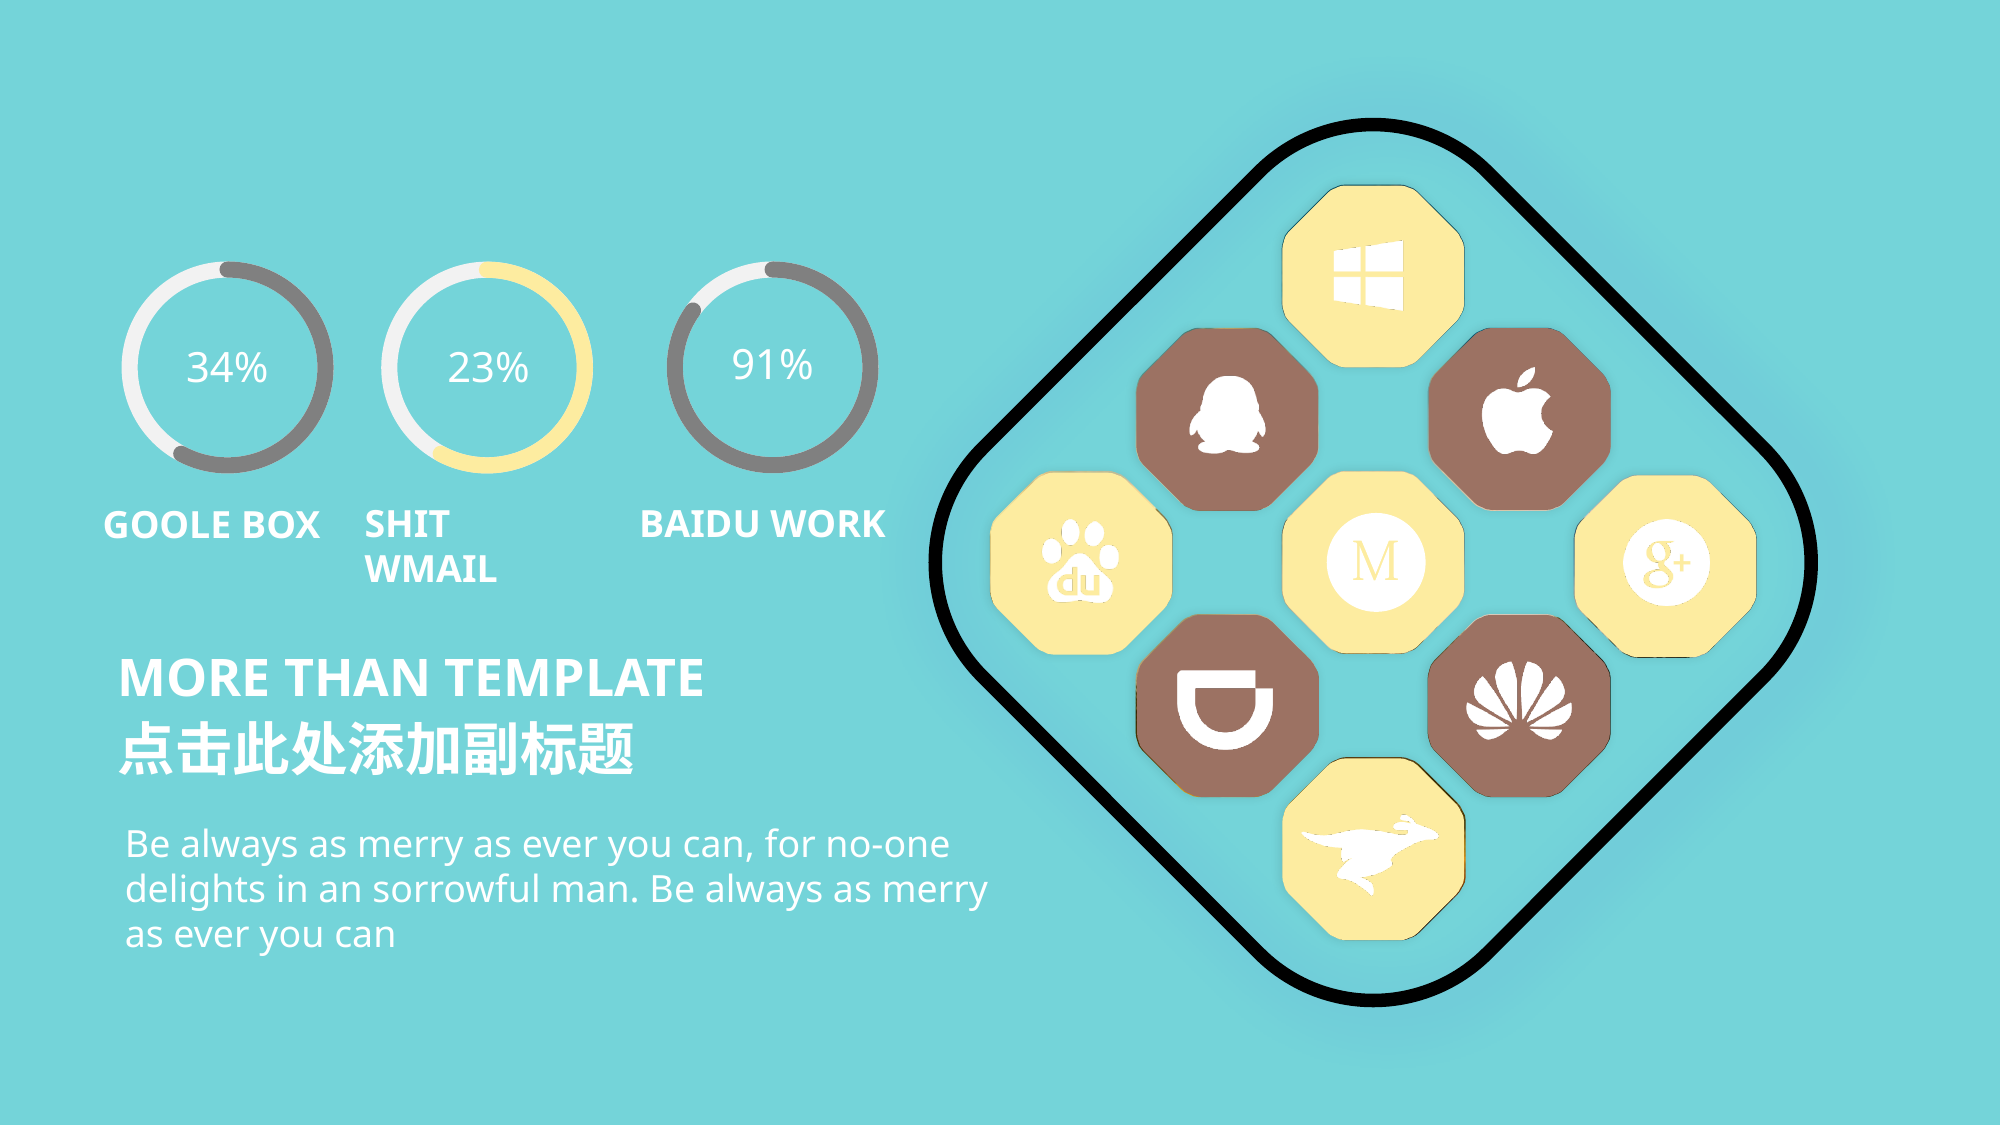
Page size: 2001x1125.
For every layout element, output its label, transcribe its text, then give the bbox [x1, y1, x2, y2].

text_box [1757, 439, 1813, 685]
text_box [388, 268, 486, 455]
text_box BAIDU WORK [618, 492, 907, 553]
text_box [934, 440, 989, 685]
picture [989, 184, 1757, 941]
text_box [180, 268, 327, 467]
text_box MORE THAN TEMPLATE 点击此处添加副标题 [102, 630, 764, 790]
text_box [1245, 941, 1502, 1002]
text_box [673, 268, 872, 467]
text_box Be always as merry as ever you can, for no-one delights in an sorrowful man. Be always as merry as ever you can [109, 813, 1039, 963]
text_box [692, 268, 772, 309]
text_box [128, 268, 227, 455]
text_box 91% [701, 330, 844, 395]
text_box [439, 268, 586, 467]
text_box SHIT WMAIL [349, 492, 606, 598]
text_box GOOLE BOX [87, 493, 344, 554]
text_box 34% [156, 333, 299, 398]
text_box 23% [417, 333, 560, 399]
text_box [1245, 123, 1501, 184]
